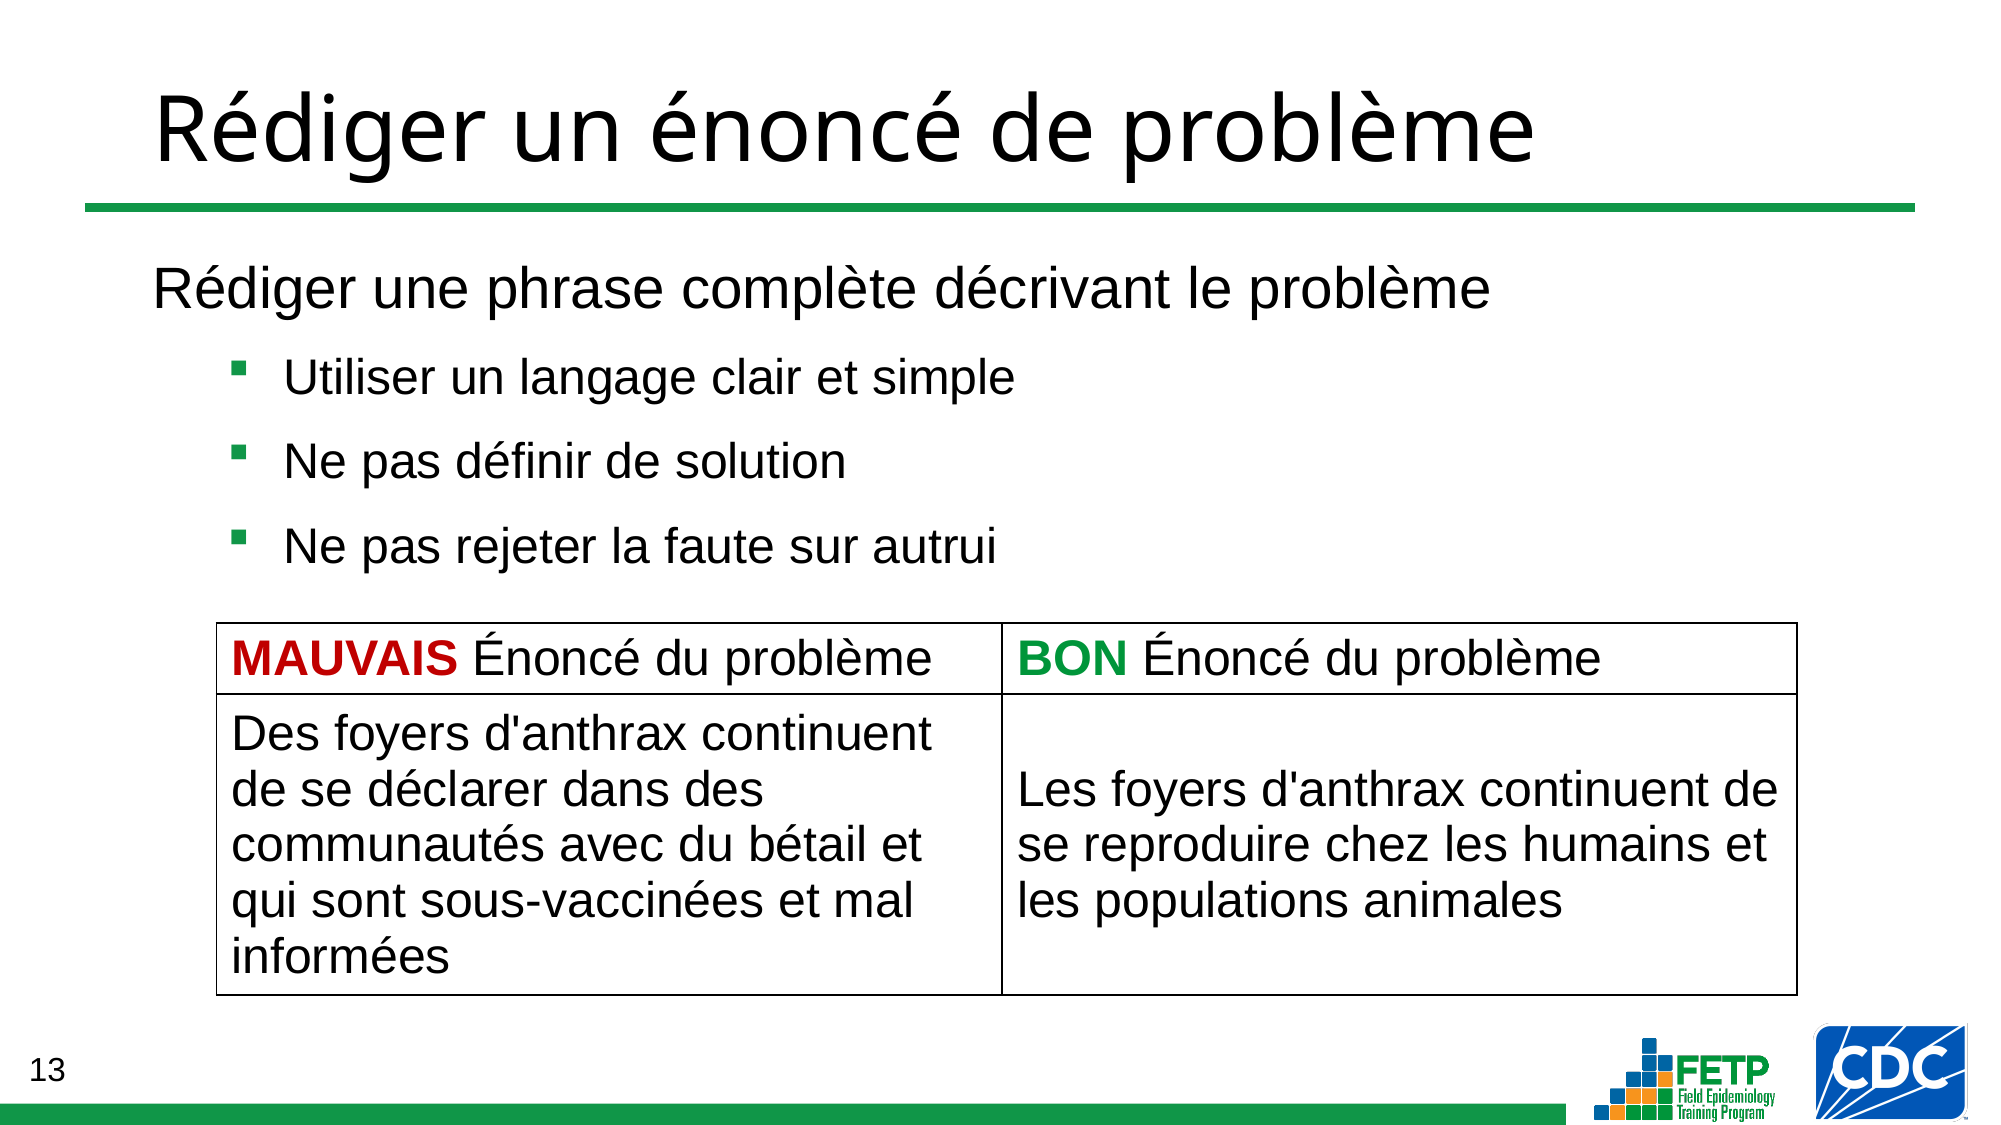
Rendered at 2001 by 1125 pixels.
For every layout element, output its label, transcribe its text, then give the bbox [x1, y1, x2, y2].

title Rédiger un énoncé de problème [137, 75, 1863, 207]
picture [1594, 1038, 1775, 1122]
table_cell Les foyers d'anthrax continuent de se reproduire chez les humains et les populations animales [1003, 695, 1796, 994]
table_cell Des foyers d'anthrax continuent de se déclarer dans des communautés avec du bétail et qui sont sous-vaccinées et mal informées [217, 695, 1001, 994]
table_header MAUVAIS Énoncé du problème [217, 624, 1001, 693]
list Rédiger une phrase complète décrivant le problème Utiliser un langage clair et simple Ne pas définir de solution Ne pas rejeter la faute sur autrui [137, 242, 1931, 1004]
picture [1813, 1023, 1968, 1122]
table_header BON Énoncé du problème [1003, 624, 1796, 693]
